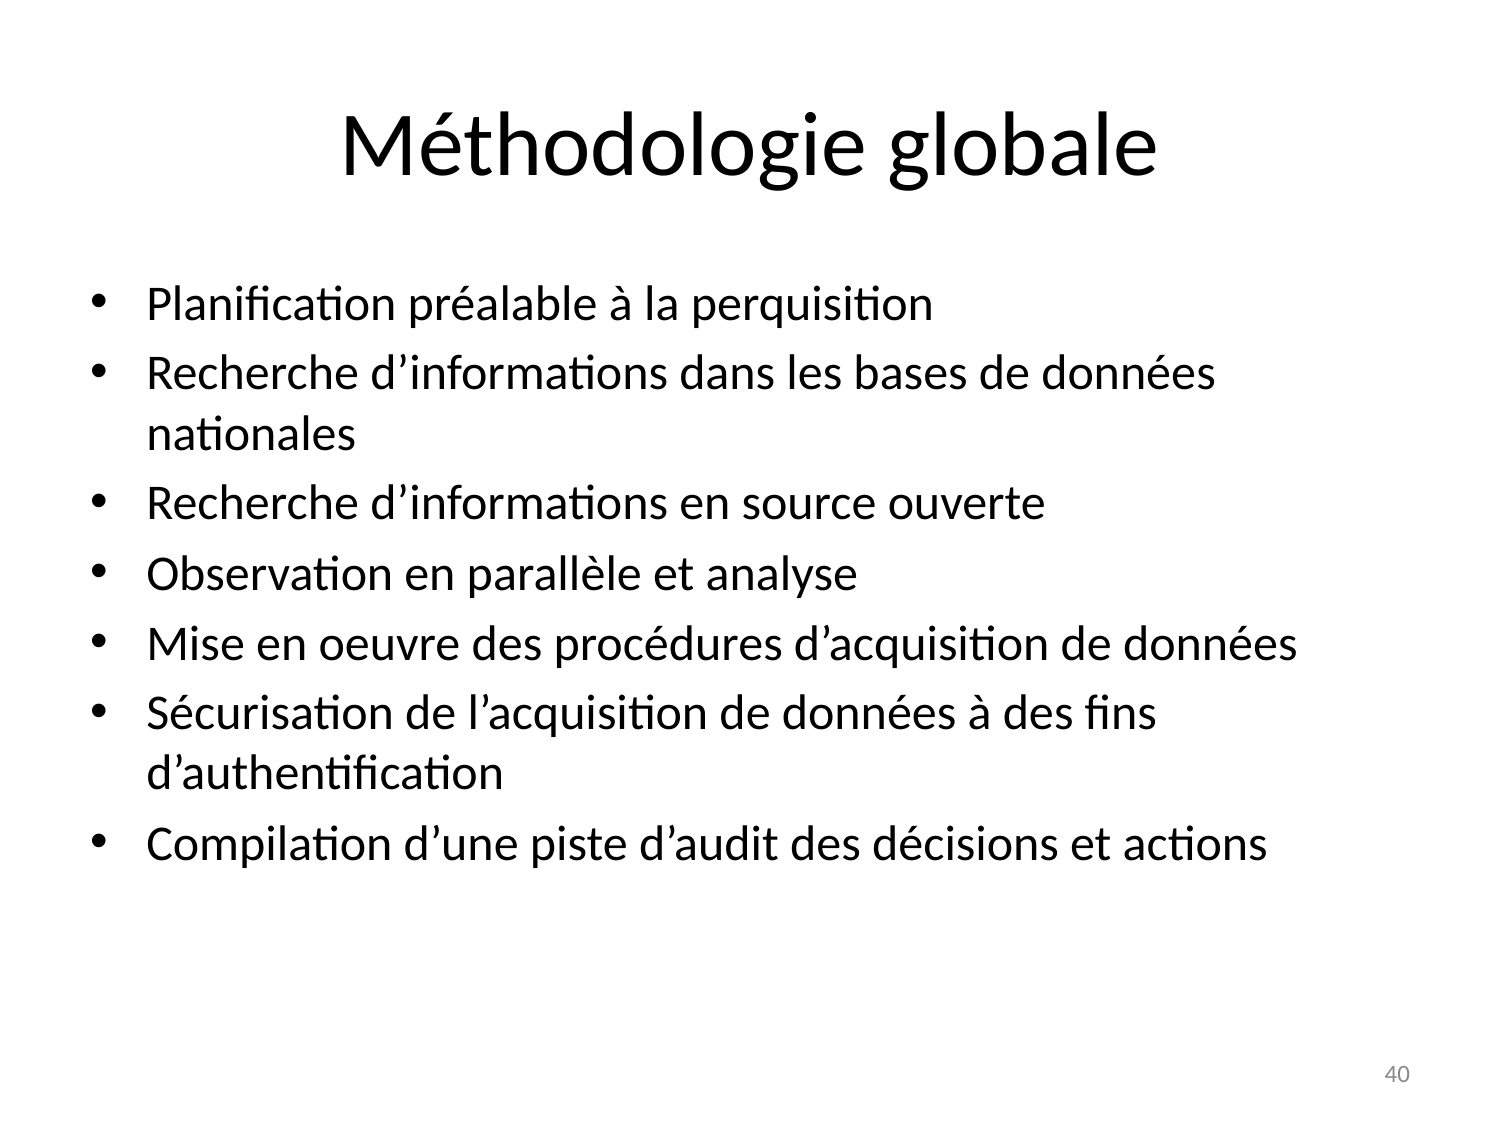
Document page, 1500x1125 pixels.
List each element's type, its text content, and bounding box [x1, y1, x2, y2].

list Planification préalable à la perquisition Recherche d’informations dans les bases de données nationales Recherche d’informations en source ouverte Observation en parallèle et analyse Mise en oeuvre des procédures d’acquisition de données Sécurisation de l’acquisition de données à des fins d’authentification Compilation d’une piste d’audit des décisions et actions [75, 262, 1425, 1005]
title Méthodologie globale [75, 45, 1425, 233]
slide_number * [1074, 1042, 1425, 1103]
